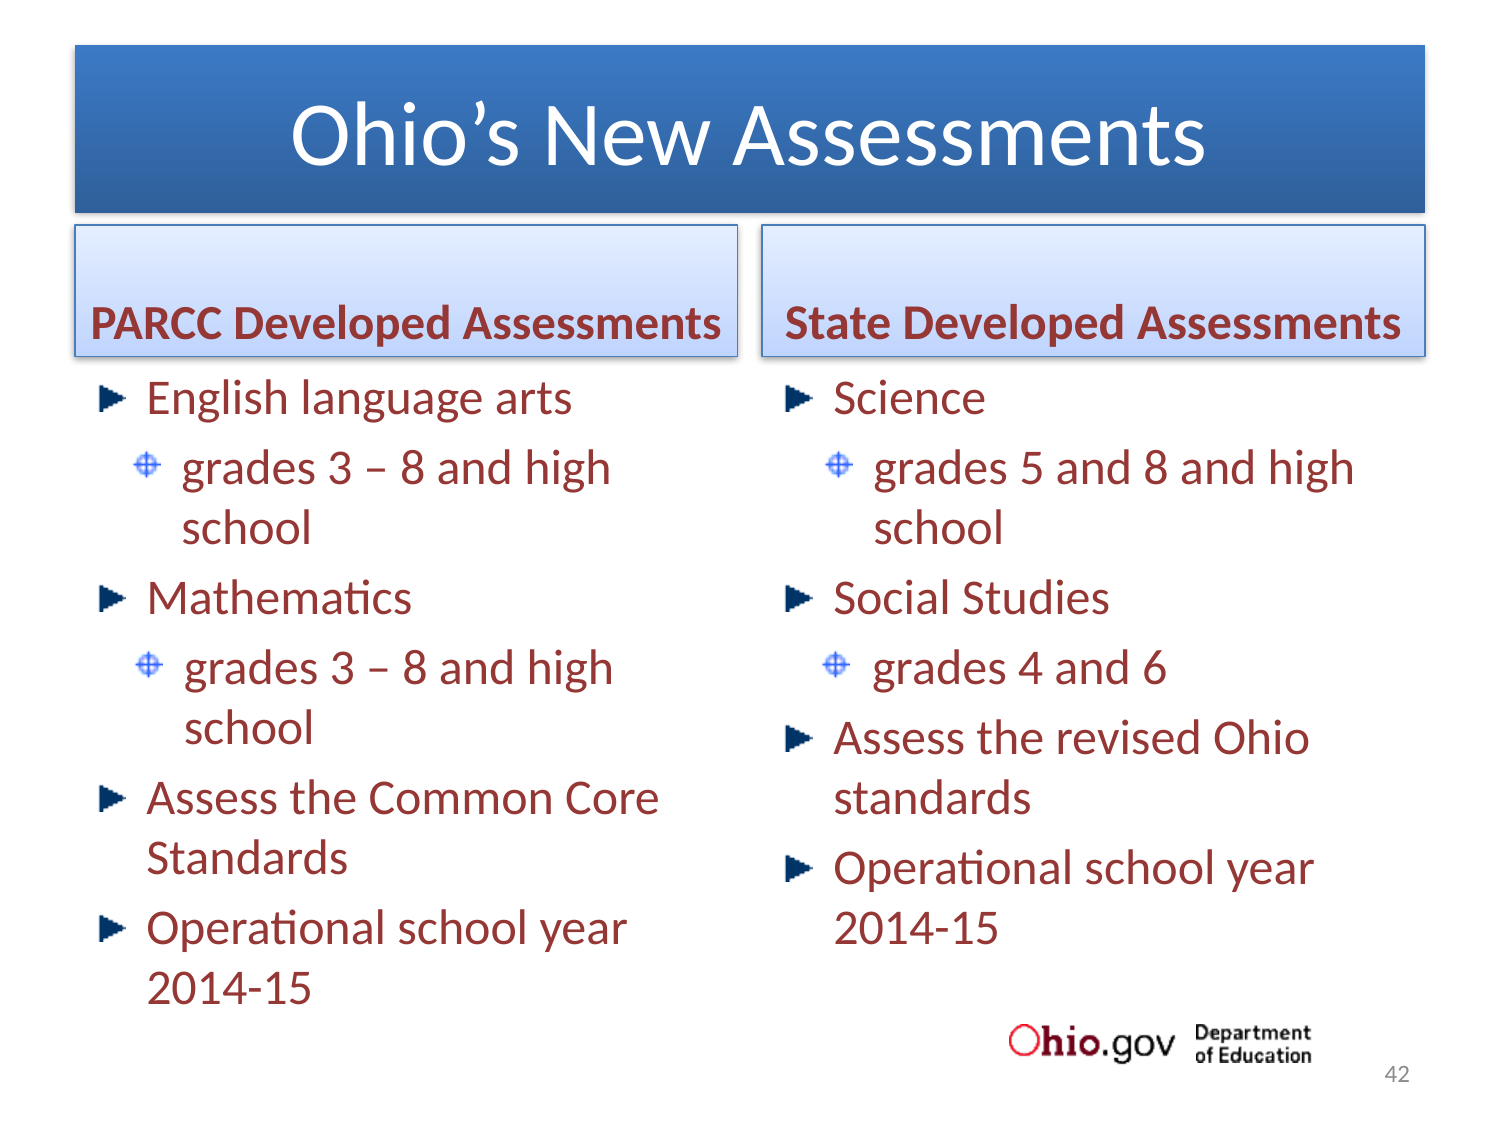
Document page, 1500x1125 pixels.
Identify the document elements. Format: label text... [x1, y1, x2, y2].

picture [127, 646, 163, 682]
list PARCC Developed Assessments [74, 224, 738, 357]
title Ohio’s New Assessments [75, 45, 1425, 213]
list State Developed Assessments [761, 224, 1426, 357]
picture [776, 846, 813, 882]
slide_number 42 [1074, 1042, 1425, 1103]
picture [125, 446, 161, 482]
picture [817, 446, 853, 482]
list Science grades 5 and 8 and high school Social Studies grades 4 and 6 Assess the revised Ohio standards Operational school year 2014-15 [761, 356, 1425, 1038]
picture [90, 906, 126, 942]
picture [776, 716, 813, 752]
picture [90, 576, 126, 612]
picture [814, 646, 850, 682]
picture [90, 376, 126, 412]
picture [776, 576, 813, 612]
list English language arts grades 3 – 8 and high school Mathematics grades 3 – 8 and high school Assess the Common Core Standards Operational school year 2014-15 [75, 356, 738, 1038]
picture [776, 376, 813, 412]
picture [90, 776, 126, 812]
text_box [1009, 1024, 1313, 1066]
